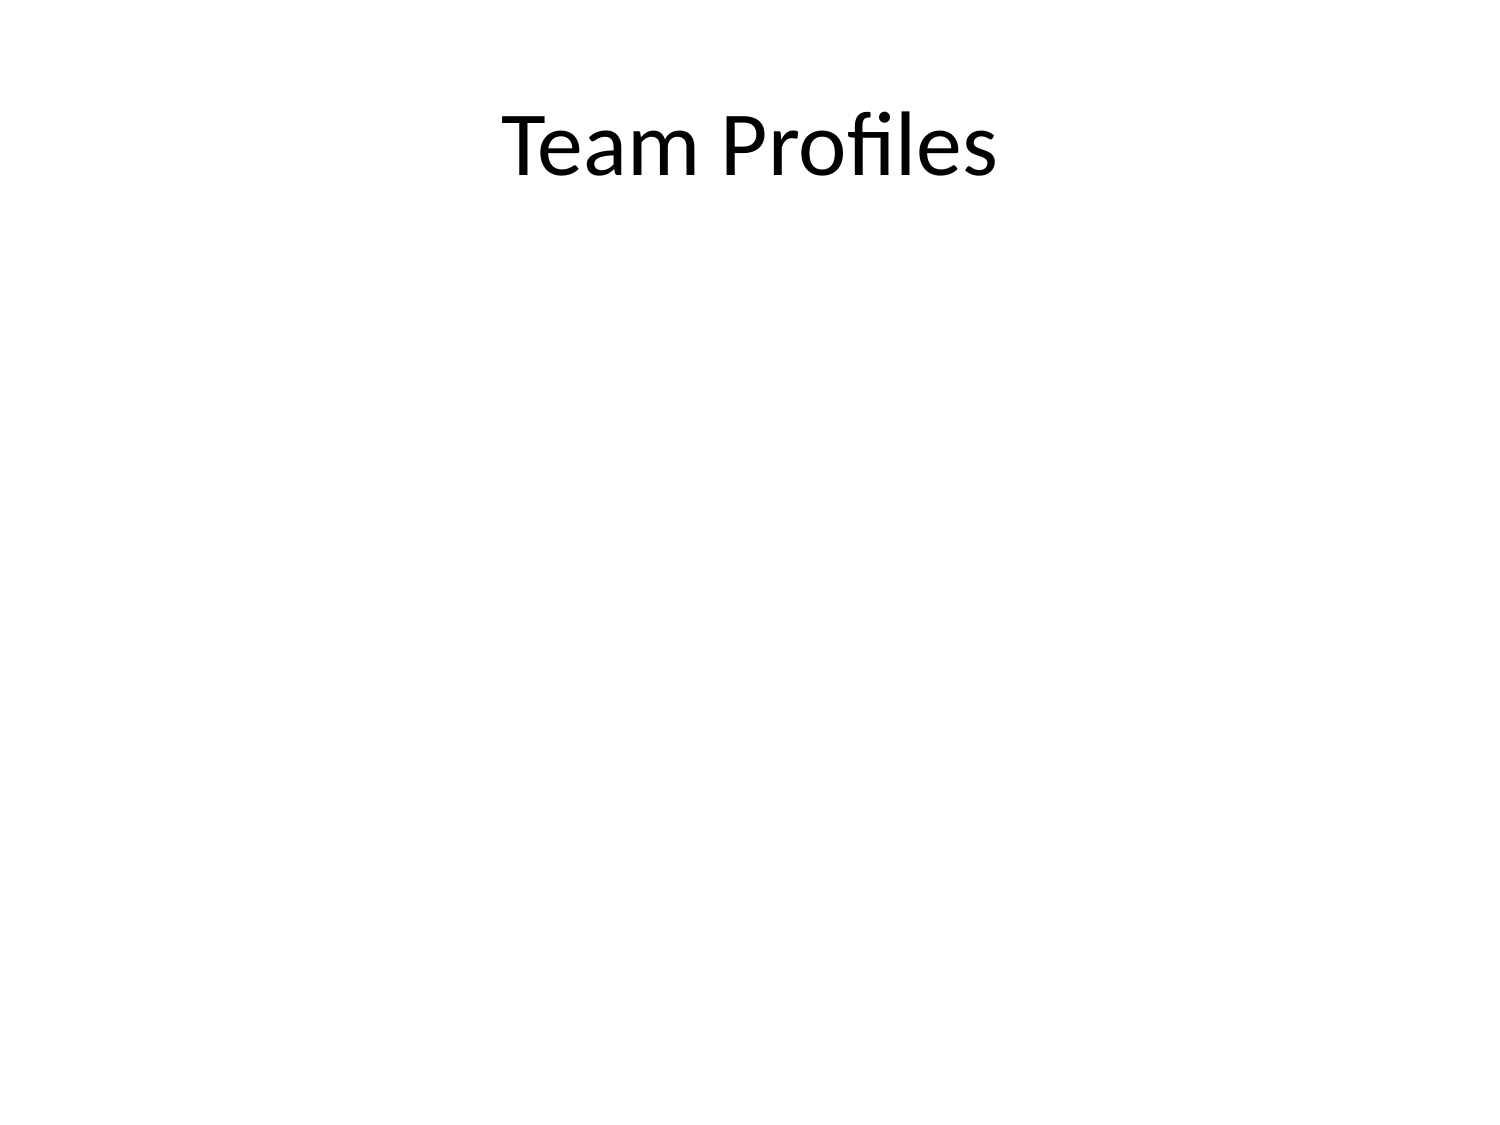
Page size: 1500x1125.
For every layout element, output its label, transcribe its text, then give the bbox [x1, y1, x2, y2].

title Team Profiles [75, 45, 1425, 233]
